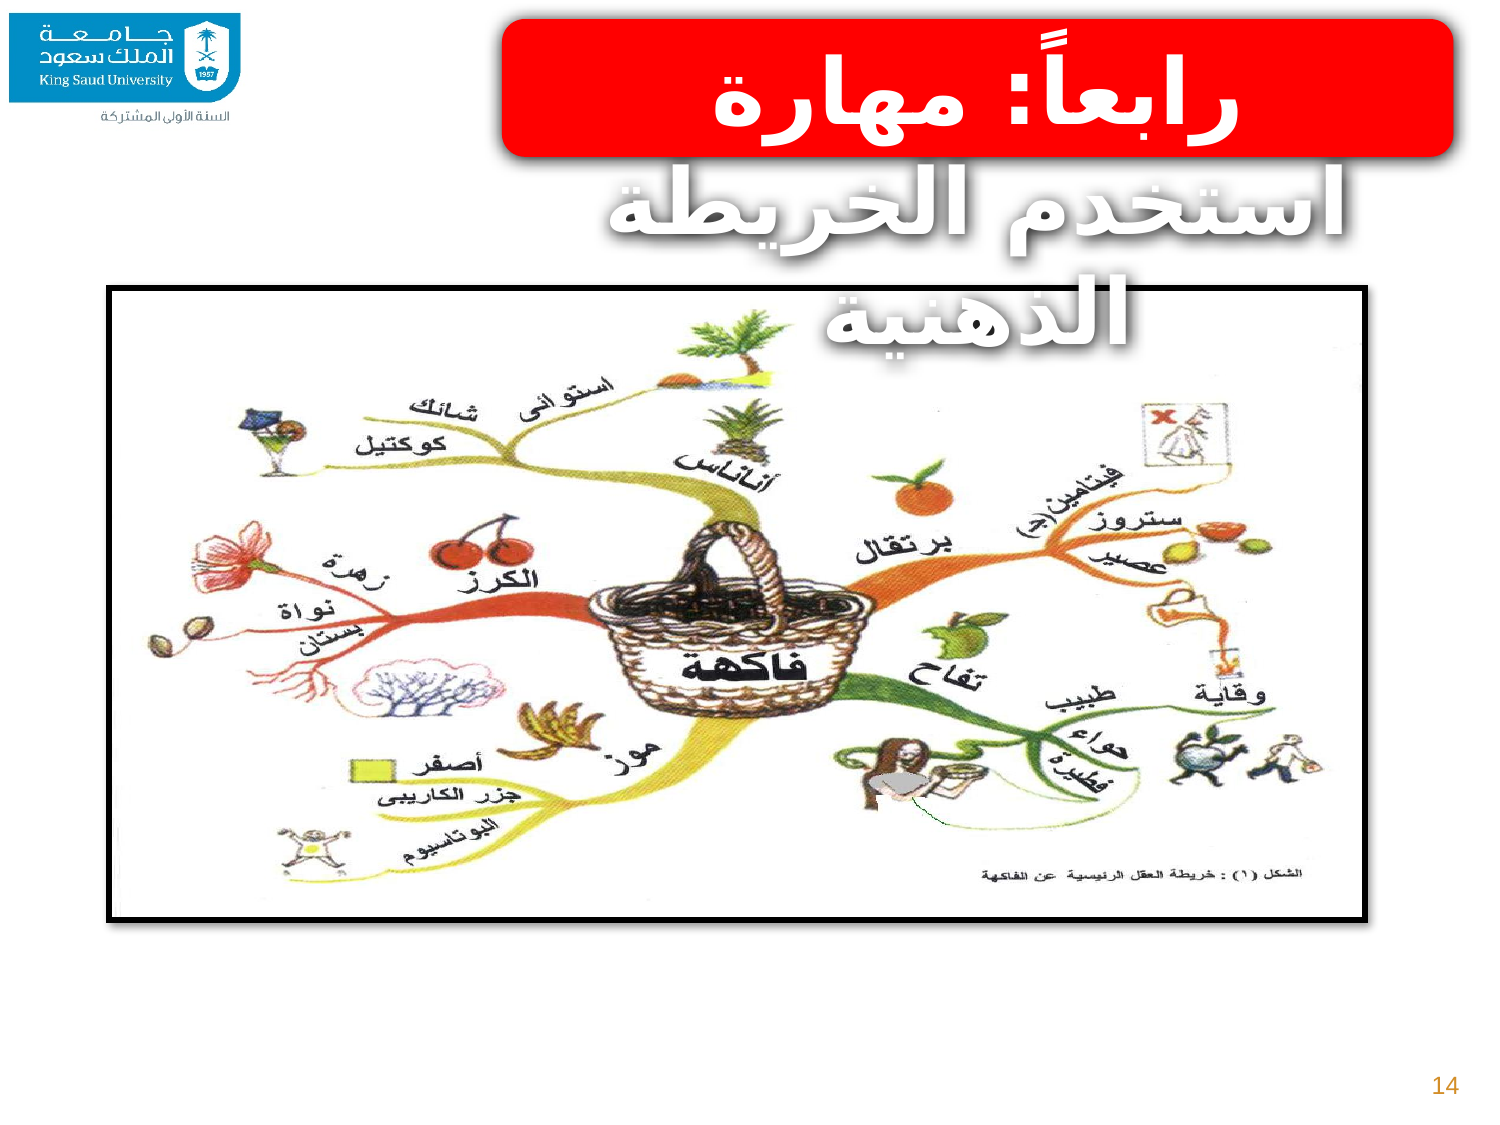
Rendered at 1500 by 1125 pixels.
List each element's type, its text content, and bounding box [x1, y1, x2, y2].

text_box رابعاً: مهارة استخدم الخريطة الذهنية [501, 18, 1455, 158]
slide_number 14 [1350, 1061, 1475, 1103]
picture [0, 0, 256, 138]
picture [111, 290, 1363, 918]
